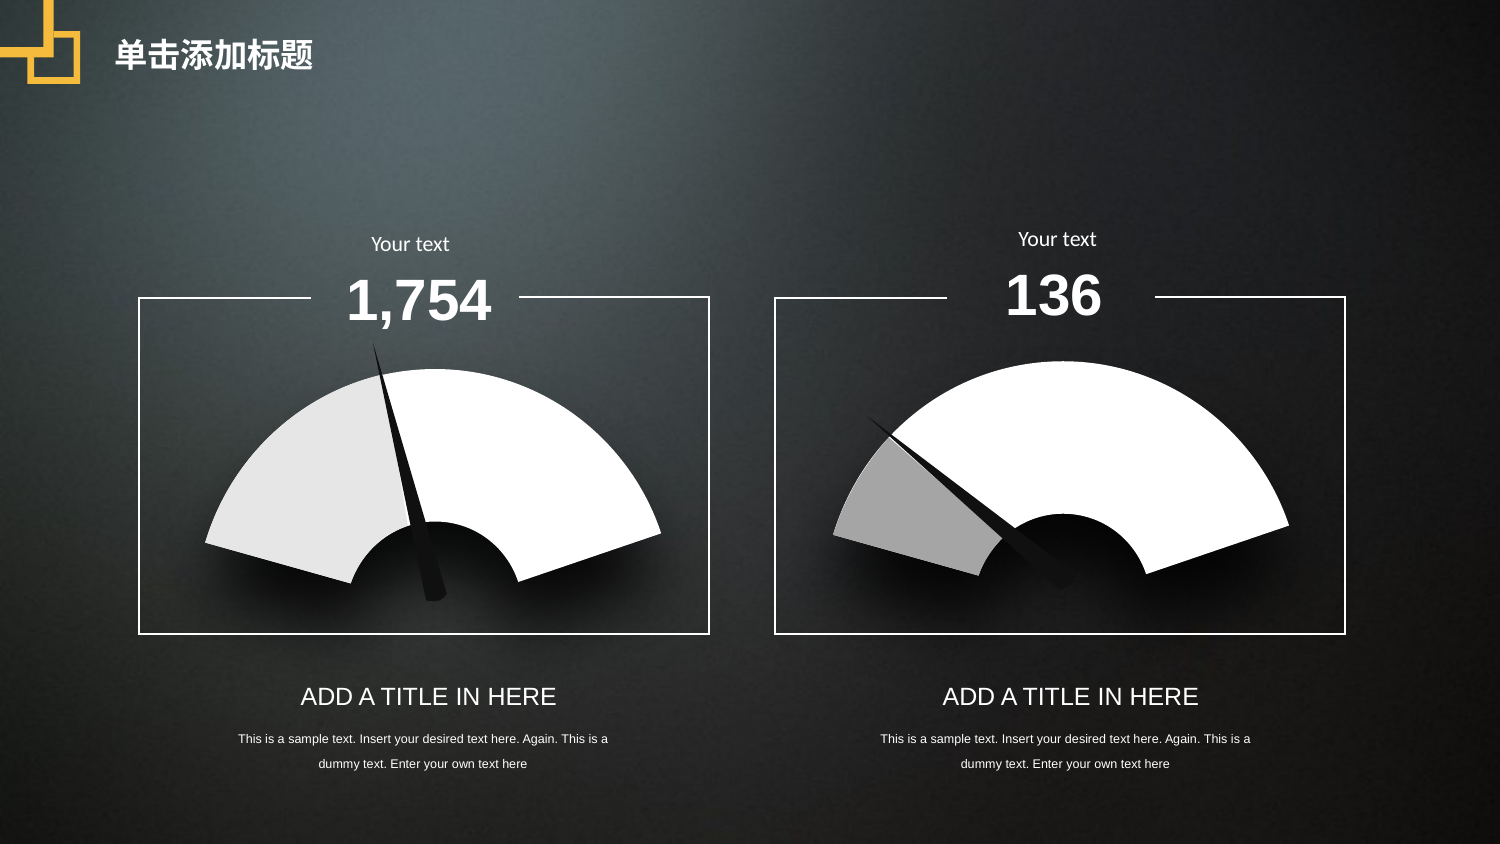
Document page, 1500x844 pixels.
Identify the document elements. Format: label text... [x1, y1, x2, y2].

text_box [138, 296, 710, 635]
picture [0, 0, 1500, 844]
text_box Your text [1003, 217, 1113, 249]
text_box [774, 296, 1346, 635]
text_box 1,754 [331, 254, 508, 297]
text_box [216, 678, 630, 780]
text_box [858, 678, 1272, 780]
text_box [0, 1, 82, 82]
text_box 单击添加标题 [99, 26, 358, 82]
text_box 136 [991, 249, 1119, 297]
text_box Your text [356, 221, 465, 254]
